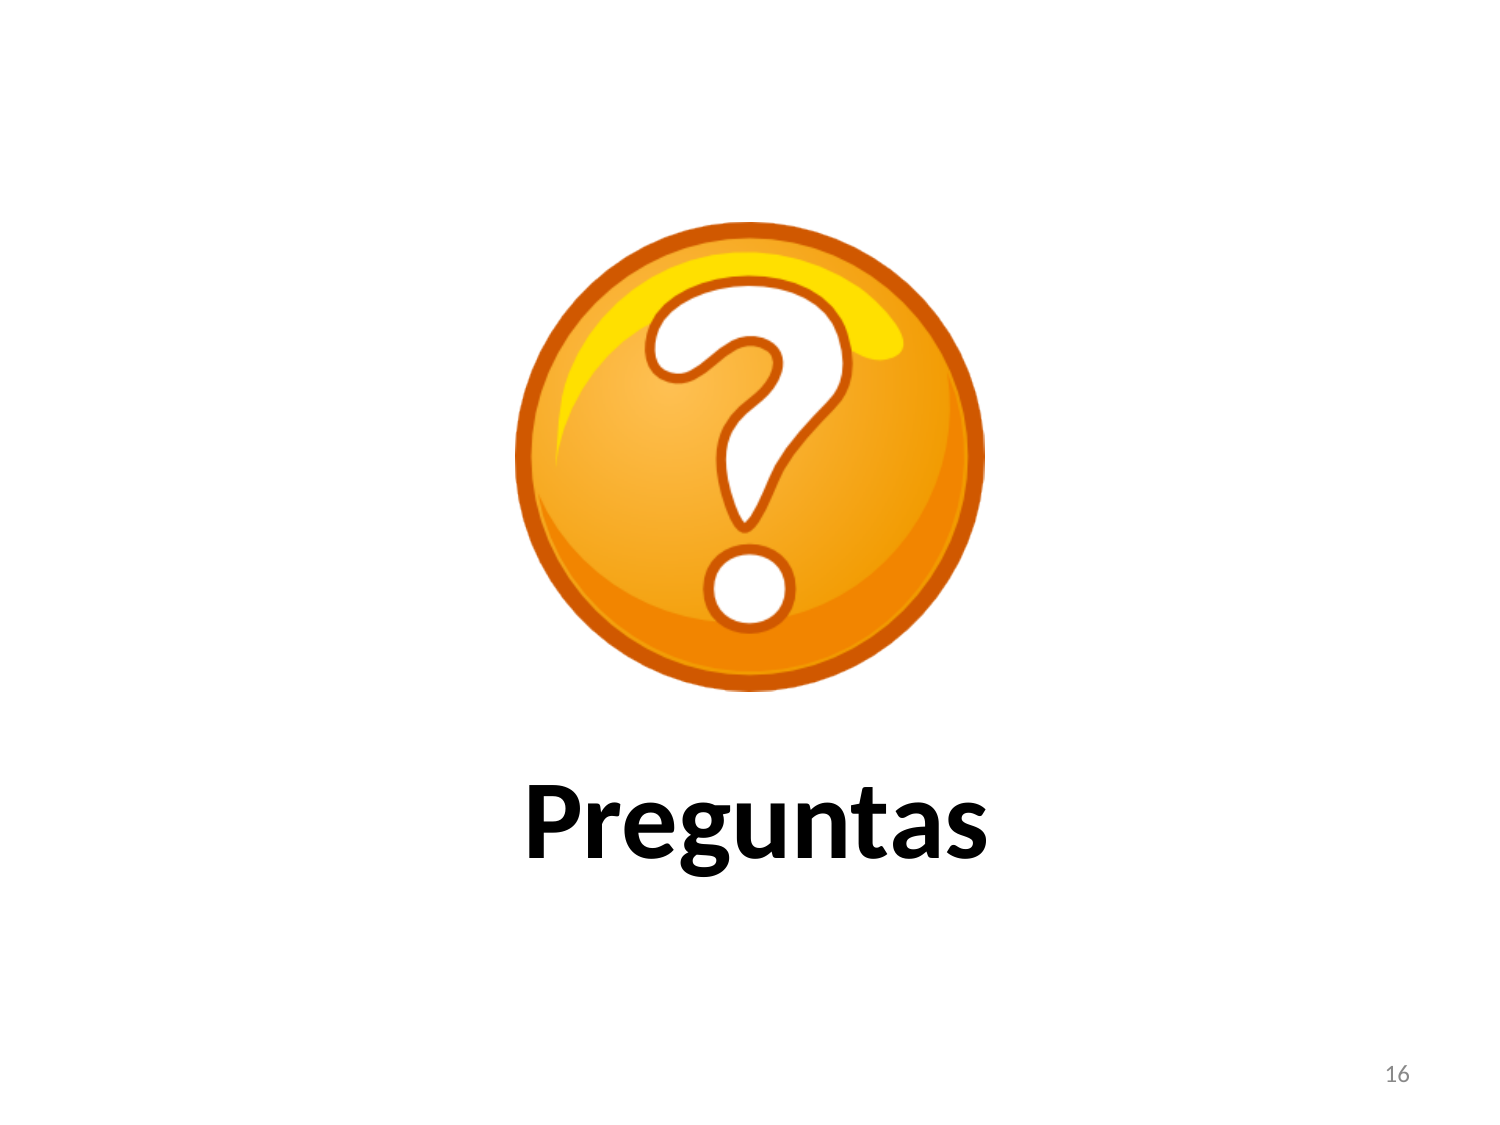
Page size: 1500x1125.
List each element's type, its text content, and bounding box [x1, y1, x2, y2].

slide_number 16 [1074, 1042, 1425, 1103]
text_box Preguntas [508, 738, 1005, 888]
picture [515, 222, 985, 692]
